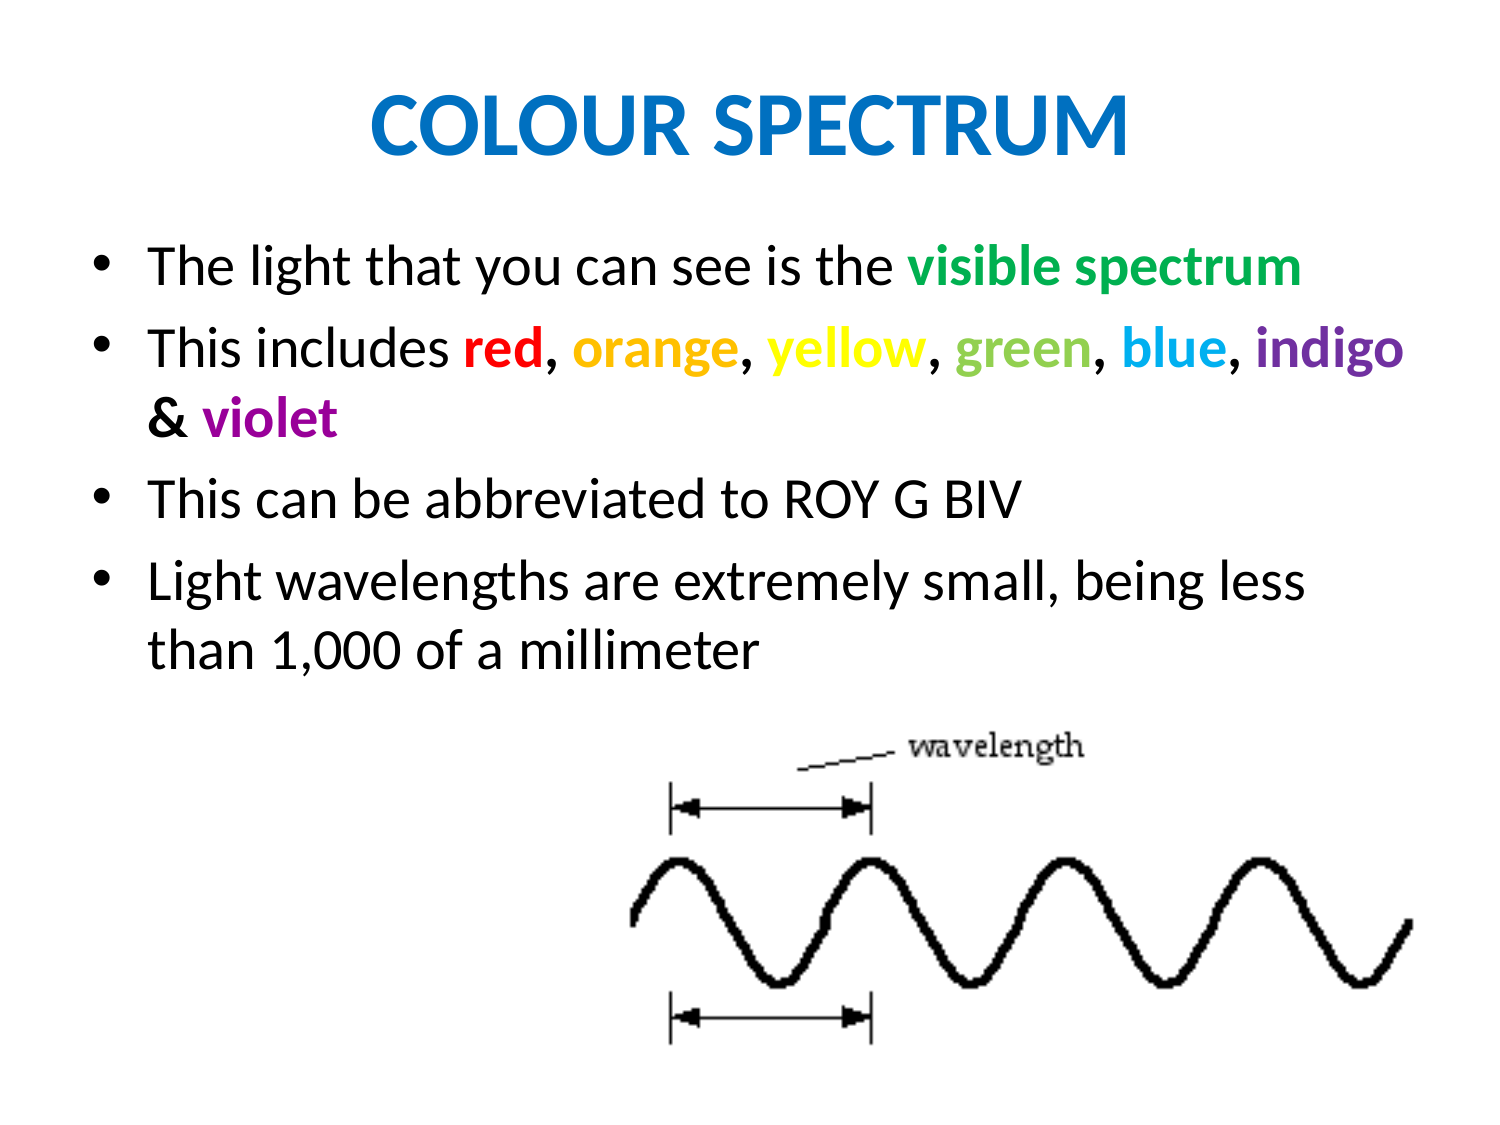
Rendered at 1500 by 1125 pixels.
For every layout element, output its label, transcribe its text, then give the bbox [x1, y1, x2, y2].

list The light that you can see is the visible spectrum This includes red, orange, yellow, green, blue, indigo & violet This can be abbreviated to ROY G BIV Light wavelengths are extremely small, being less than 1,000 of a millimeter [76, 219, 1427, 716]
title COLOUR SPECTRUM [76, 42, 1427, 194]
picture [619, 727, 1423, 1052]
